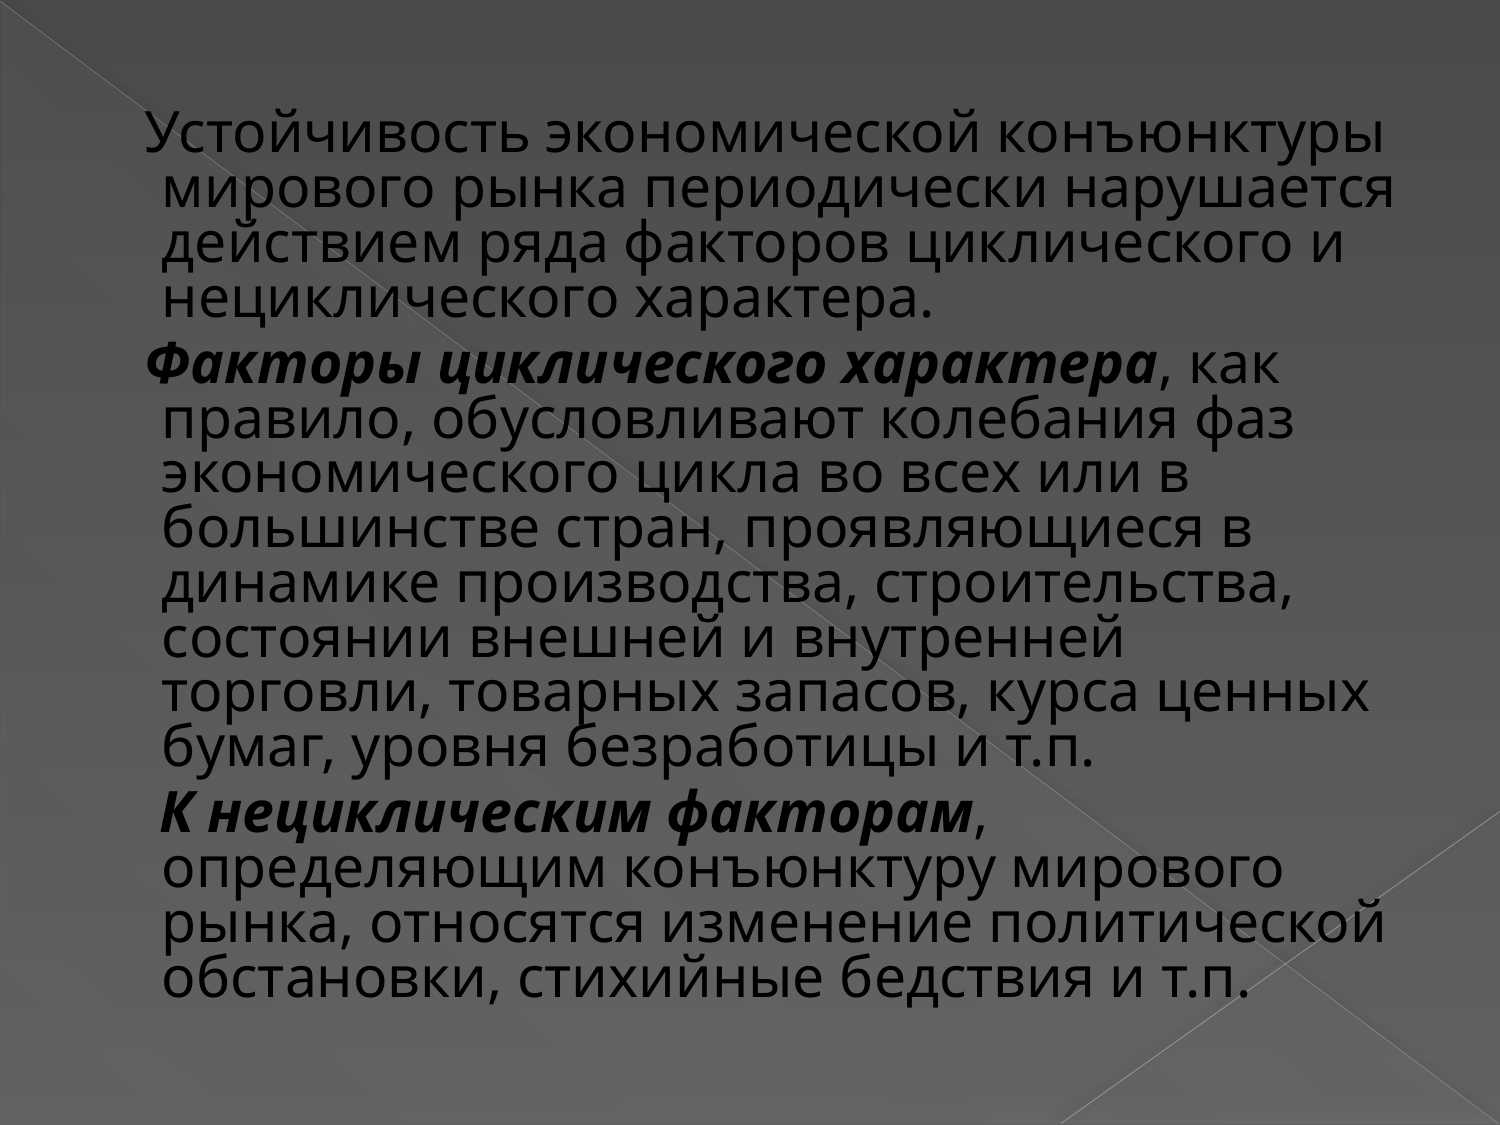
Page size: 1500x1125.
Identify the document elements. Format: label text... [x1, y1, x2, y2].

list Устойчивость экономической конъюнктуры мирового рынка периодически нарушается действием ряда факторов циклического и нециклического характера. Факторы циклического характера, как правило, обусловливают колебания фаз экономического цикла во всех или в большинстве стран, проявляющиеся в динамике производства, строительства, состоянии внешней и внутренней торговли, товарных запасов, курса ценных бумаг, уровня безработицы и т.п. К нециклическим факторам, определяющим конъюнктуру мирового рынка, относятся изменение политической обстановки, стихийные бедствия и т.п. [75, 101, 1425, 1059]
